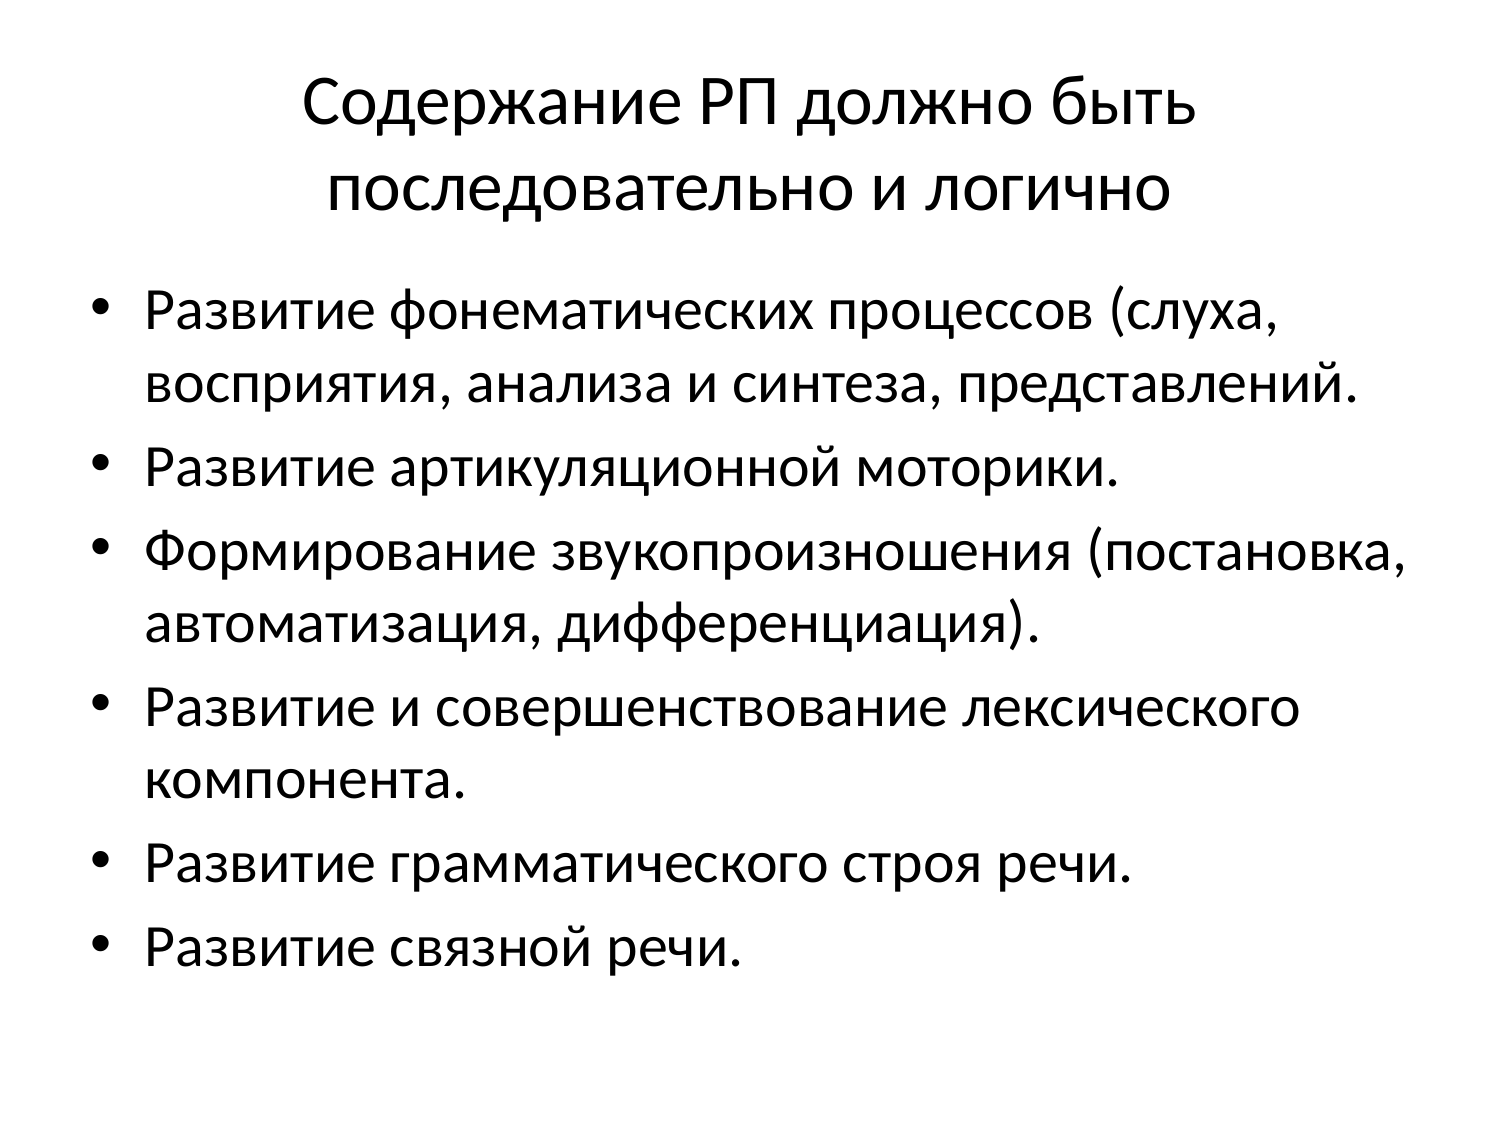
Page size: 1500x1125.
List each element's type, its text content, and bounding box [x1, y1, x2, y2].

list Развитие фонематических процессов (слуха, восприятия, анализа и синтеза, представлений. Развитие артикуляционной моторики. Формирование звукопроизношения (постановка, автоматизация, дифференциация). Развитие и совершенствование лексического компонента. Развитие грамматического строя речи. Развитие связной речи. [75, 262, 1425, 1047]
title Содержание РП должно быть последовательно и логично [75, 45, 1425, 233]
